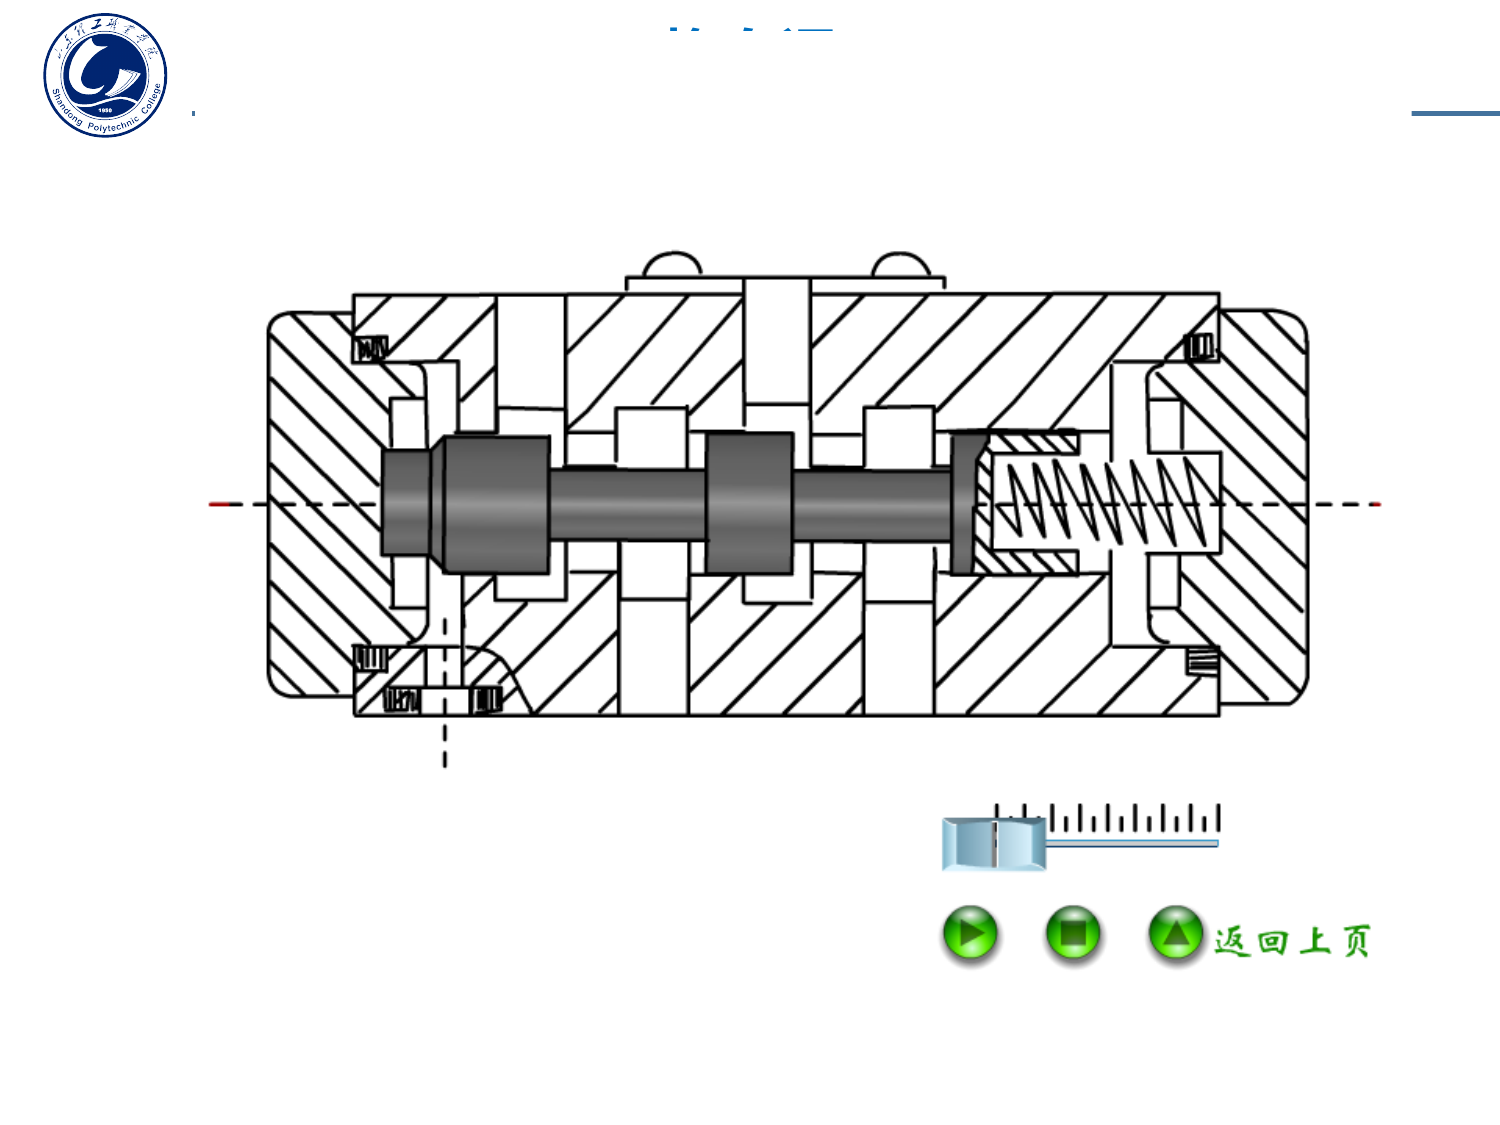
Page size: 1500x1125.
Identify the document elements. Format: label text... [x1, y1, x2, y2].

picture [43, 7, 174, 138]
text_box 换向阀 [178, 11, 1322, 97]
